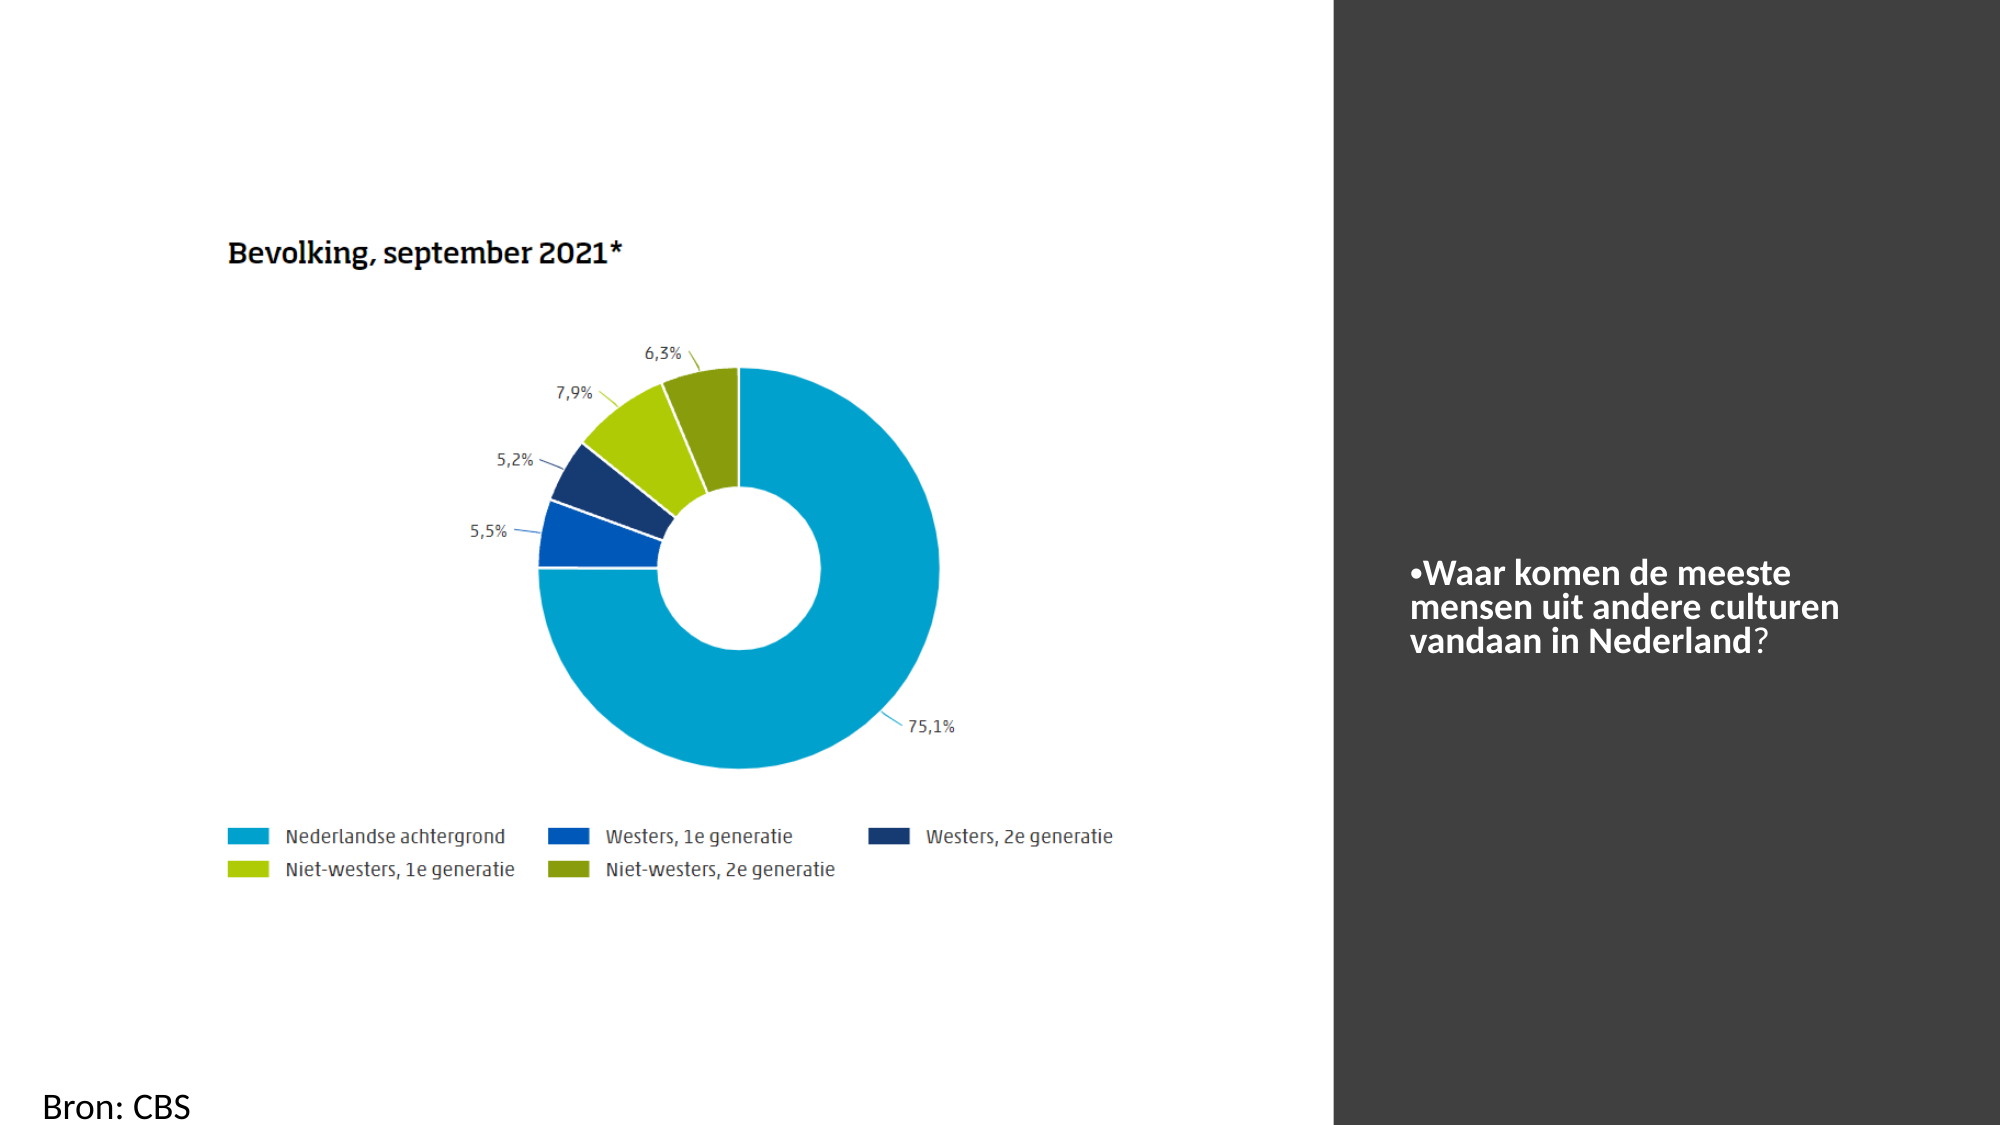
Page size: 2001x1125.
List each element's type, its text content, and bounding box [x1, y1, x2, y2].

text_box [1333, 0, 2000, 1125]
picture [105, 225, 1236, 896]
text_box Waar komen de meeste mensen uit andere culturen vandaan in Nederland? [1394, 550, 1895, 1016]
text_box Bron: CBS [27, 1074, 207, 1125]
